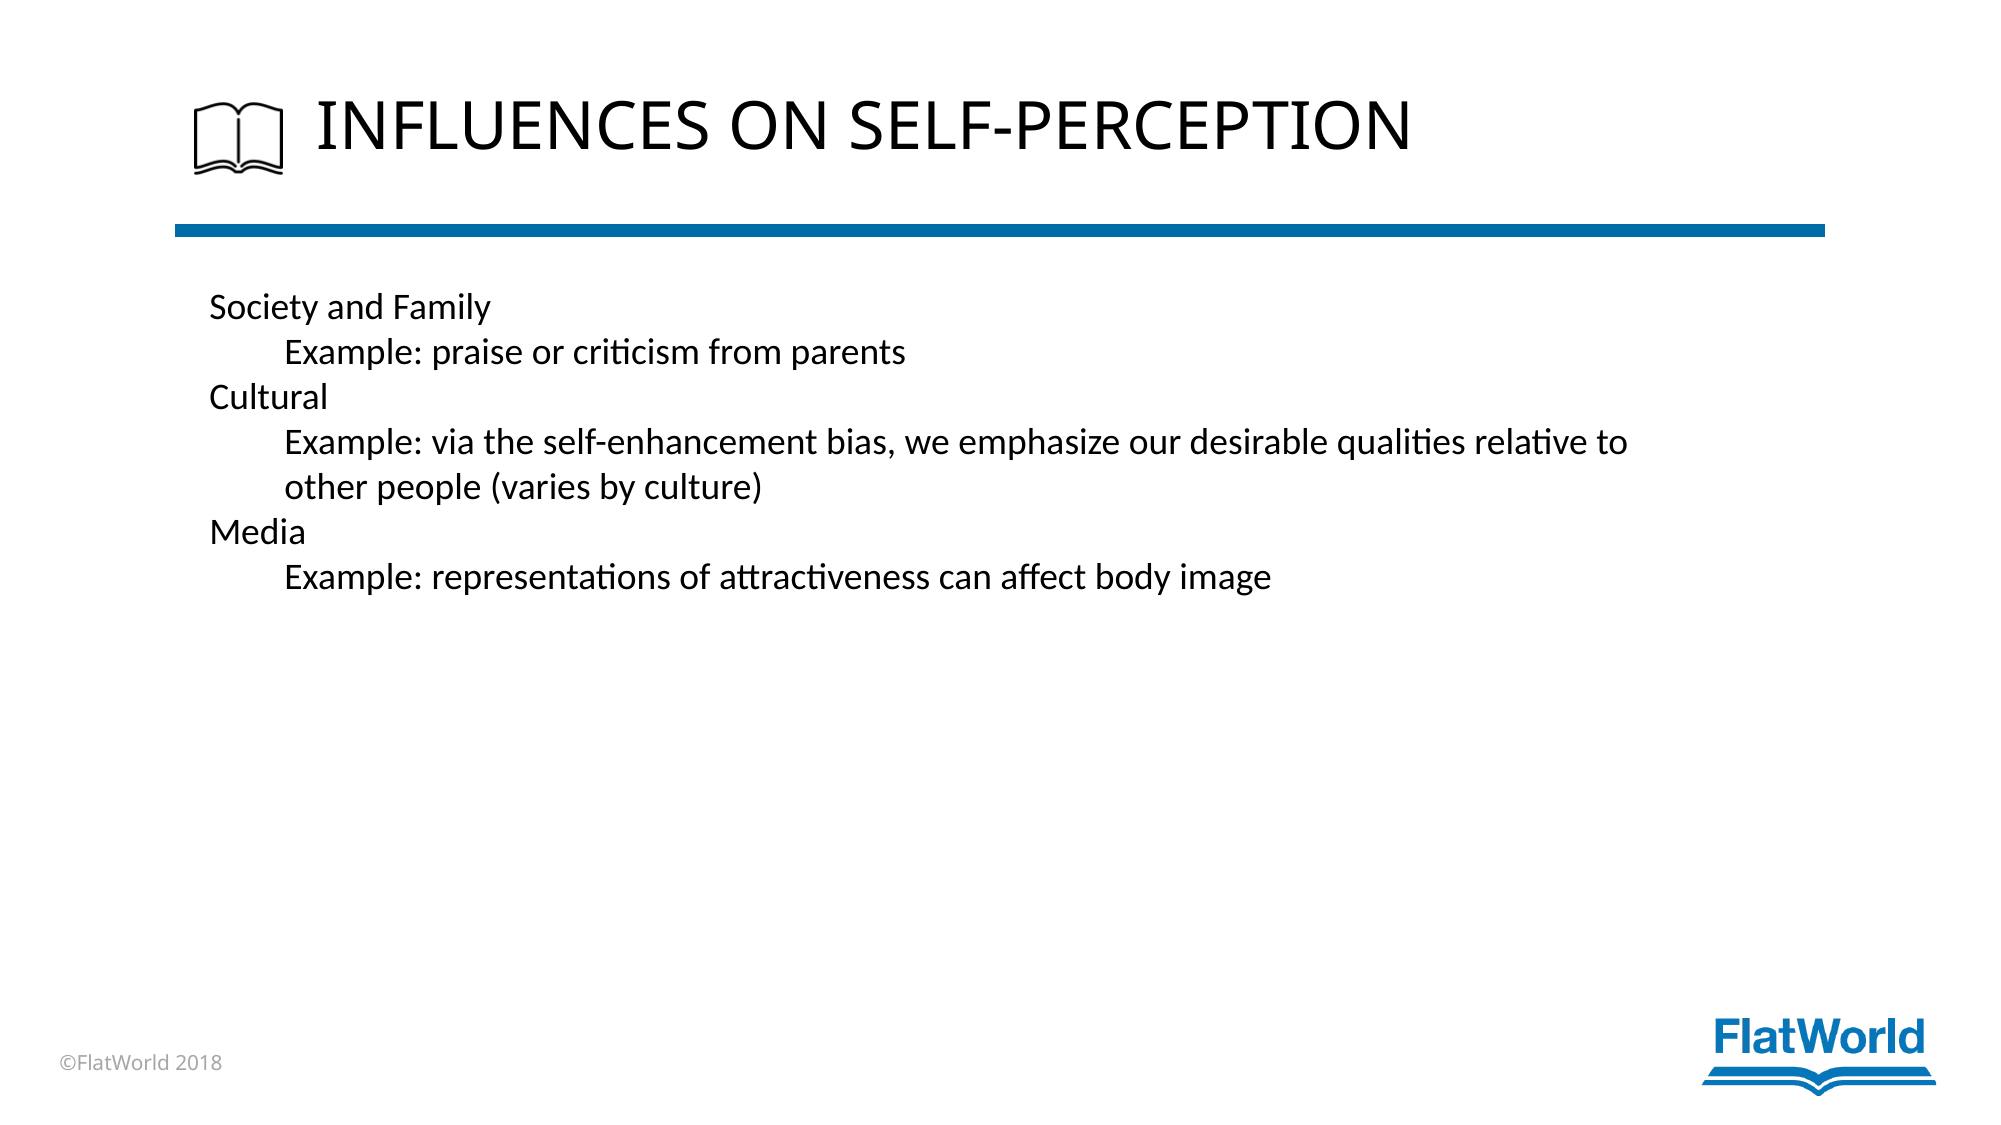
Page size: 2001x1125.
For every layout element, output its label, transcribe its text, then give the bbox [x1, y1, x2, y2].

subtitle Society and Family Example: praise or criticism from parents Cultural Example: via the self-enhancement bias, we emphasize our desirable qualities relative to other people (varies by culture) Media Example: representations of attractiveness can affect body image [194, 274, 1695, 546]
title INFLUENCES ON SELF-PERCEPTION [301, 75, 1825, 190]
picture [194, 94, 283, 183]
